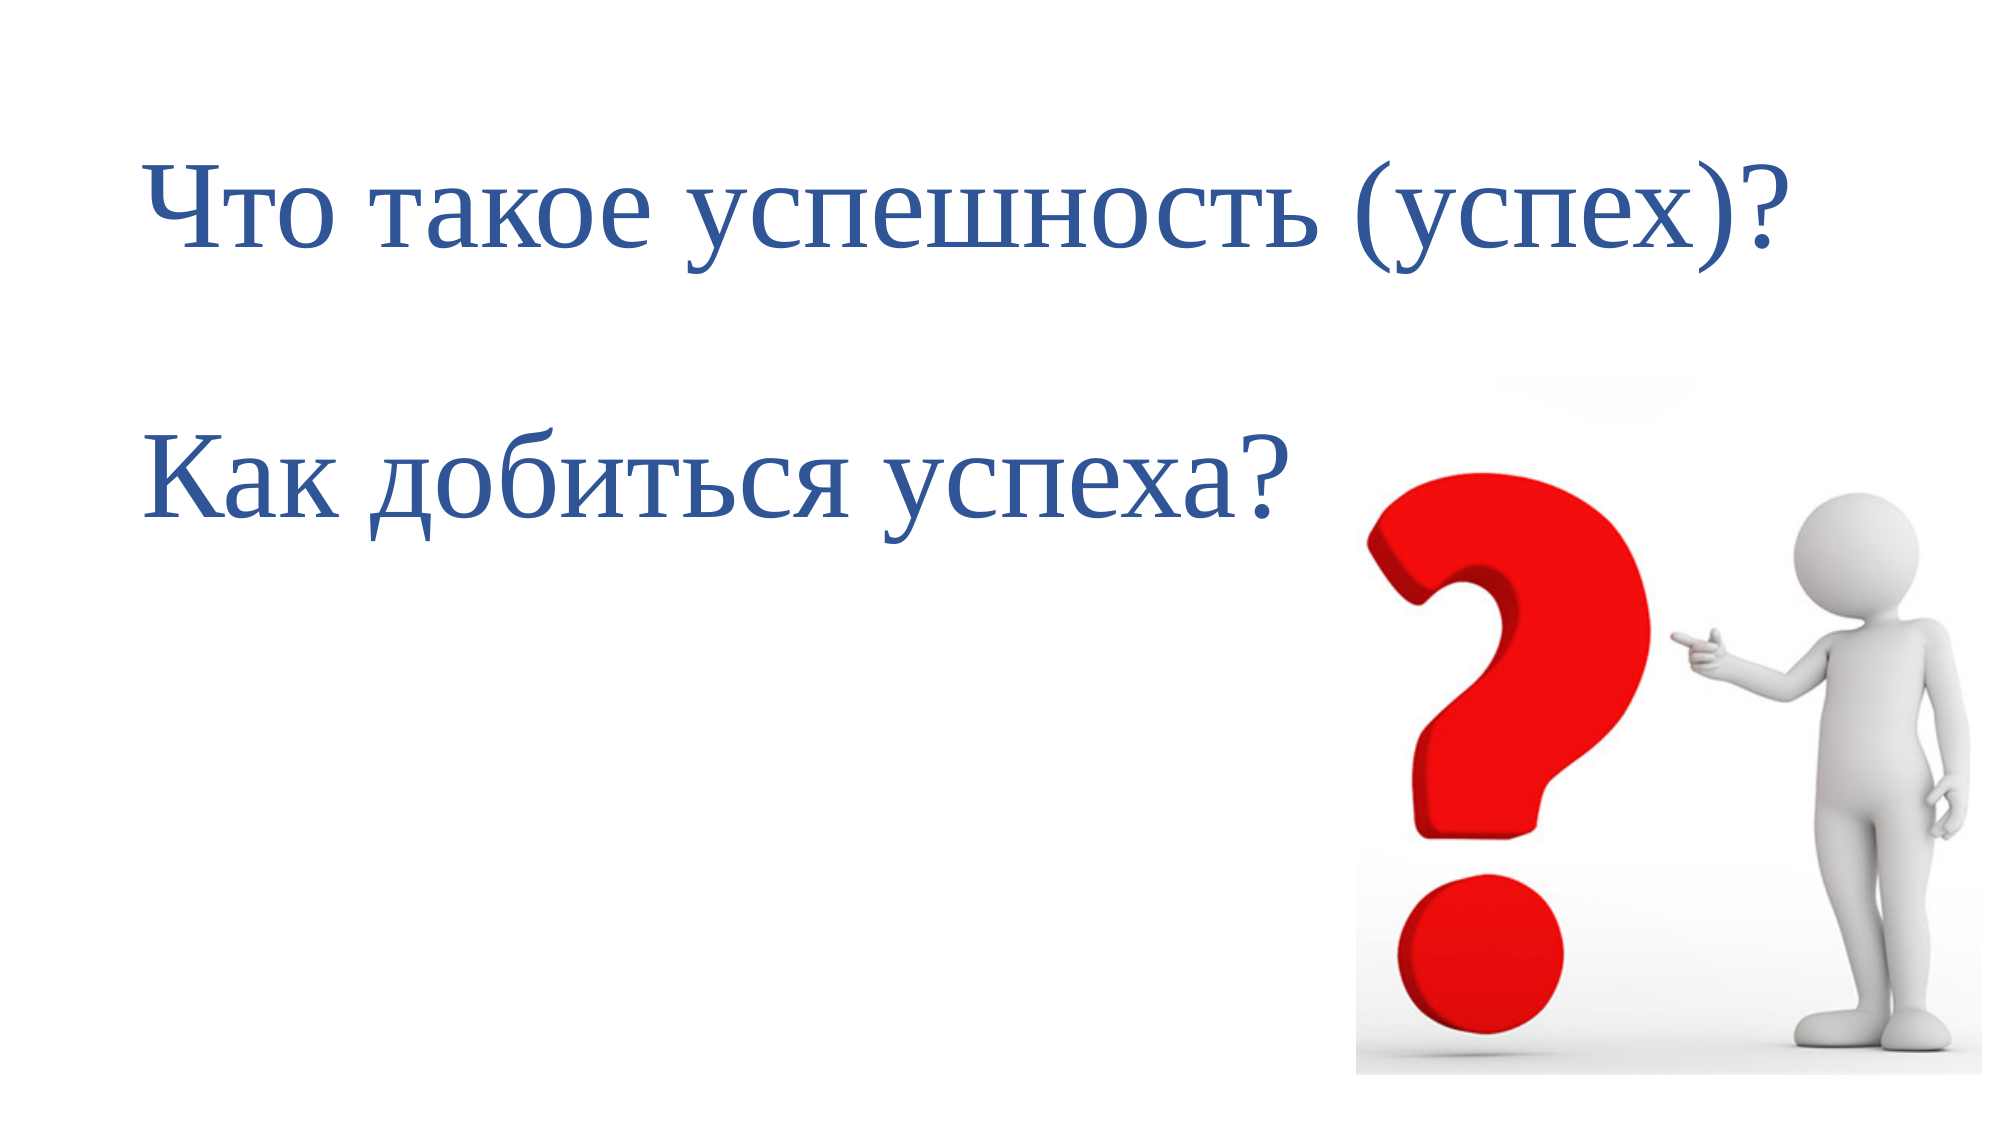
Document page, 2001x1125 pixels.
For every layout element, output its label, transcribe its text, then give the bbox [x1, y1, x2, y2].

title Что такое успешность (успех)? Как добиться успеха? [126, 84, 1851, 553]
picture [1356, 292, 1982, 1125]
